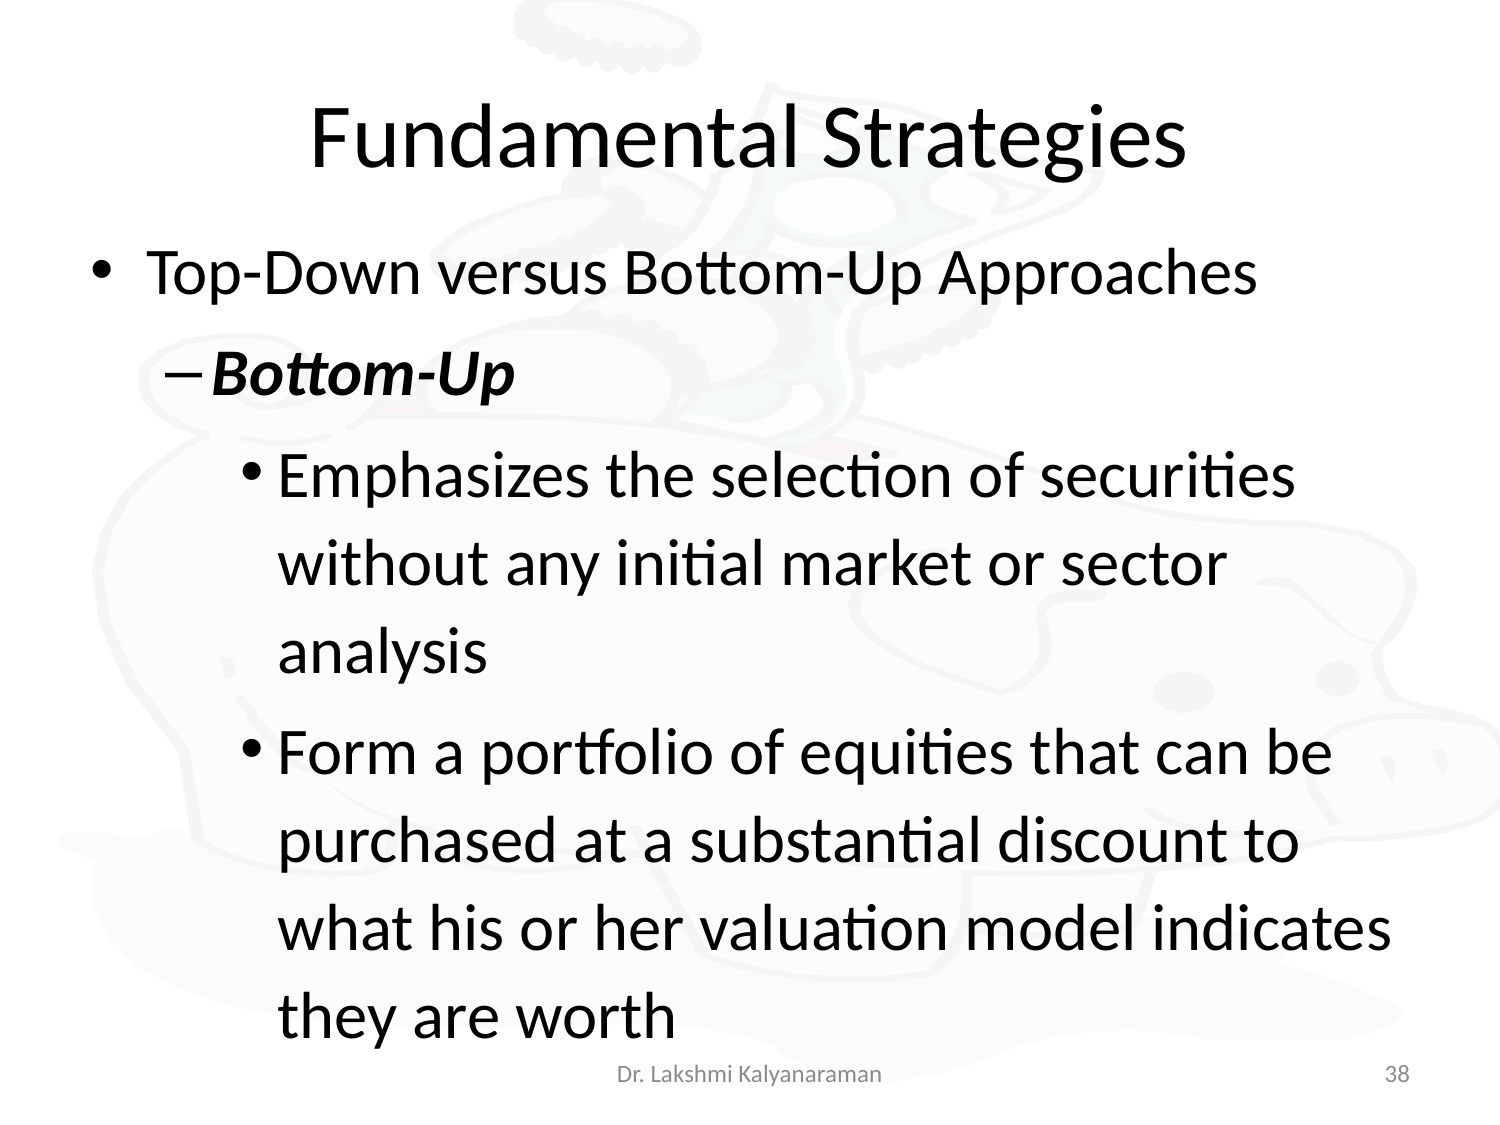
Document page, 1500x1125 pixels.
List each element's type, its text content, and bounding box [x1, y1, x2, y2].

list Top-Down versus Bottom-Up Approaches Bottom-Up Emphasizes the selection of securities without any initial market or sector analysis Form a portfolio of equities that can be purchased at a substantial discount to what his or her valuation model indicates they are worth [75, 212, 1425, 1050]
title Fundamental Strategies [0, 66, 1500, 197]
footer Dr. Lakshmi Kalyanaraman [512, 1042, 988, 1103]
slide_number 38 [1074, 1042, 1425, 1103]
